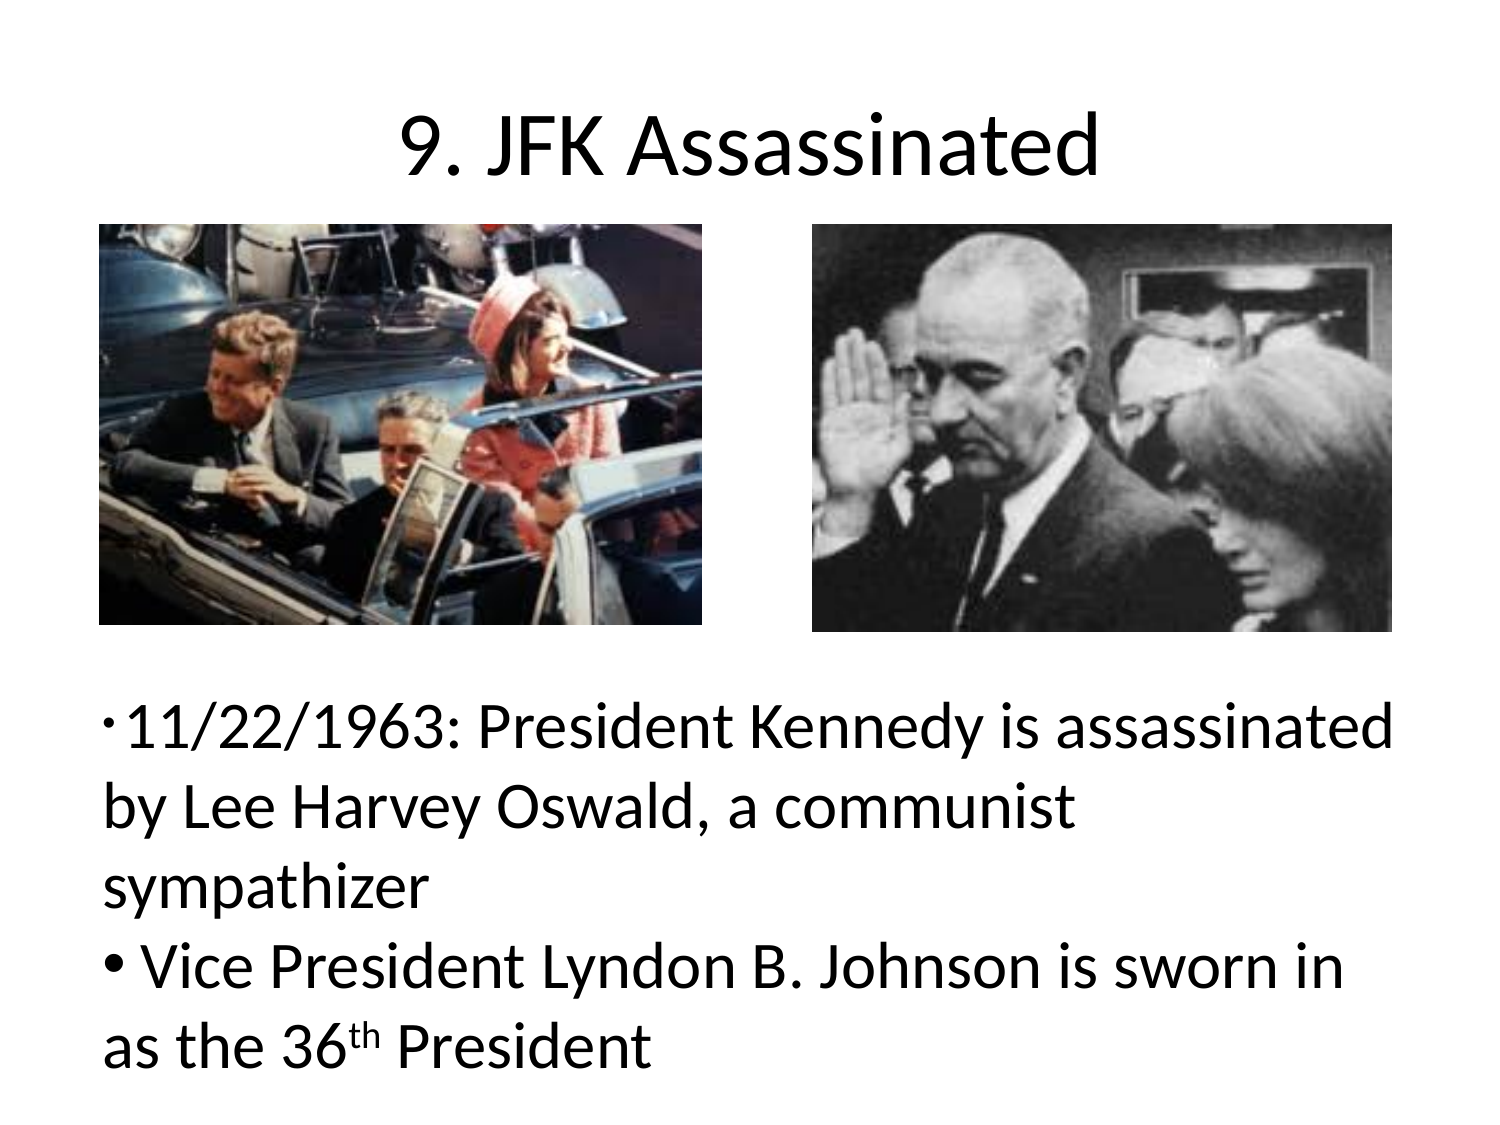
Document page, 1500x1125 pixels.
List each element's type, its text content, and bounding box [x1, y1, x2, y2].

title 9. JFK Assassinated [75, 45, 1425, 233]
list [99, 224, 702, 626]
picture [812, 224, 1392, 633]
text_box 11/22/1963: President Kennedy is assassinated by Lee Harvey Oswald, a communist sympathizer Vice President Lyndon B. Johnson is sworn in as the 36th President [87, 674, 1425, 1125]
